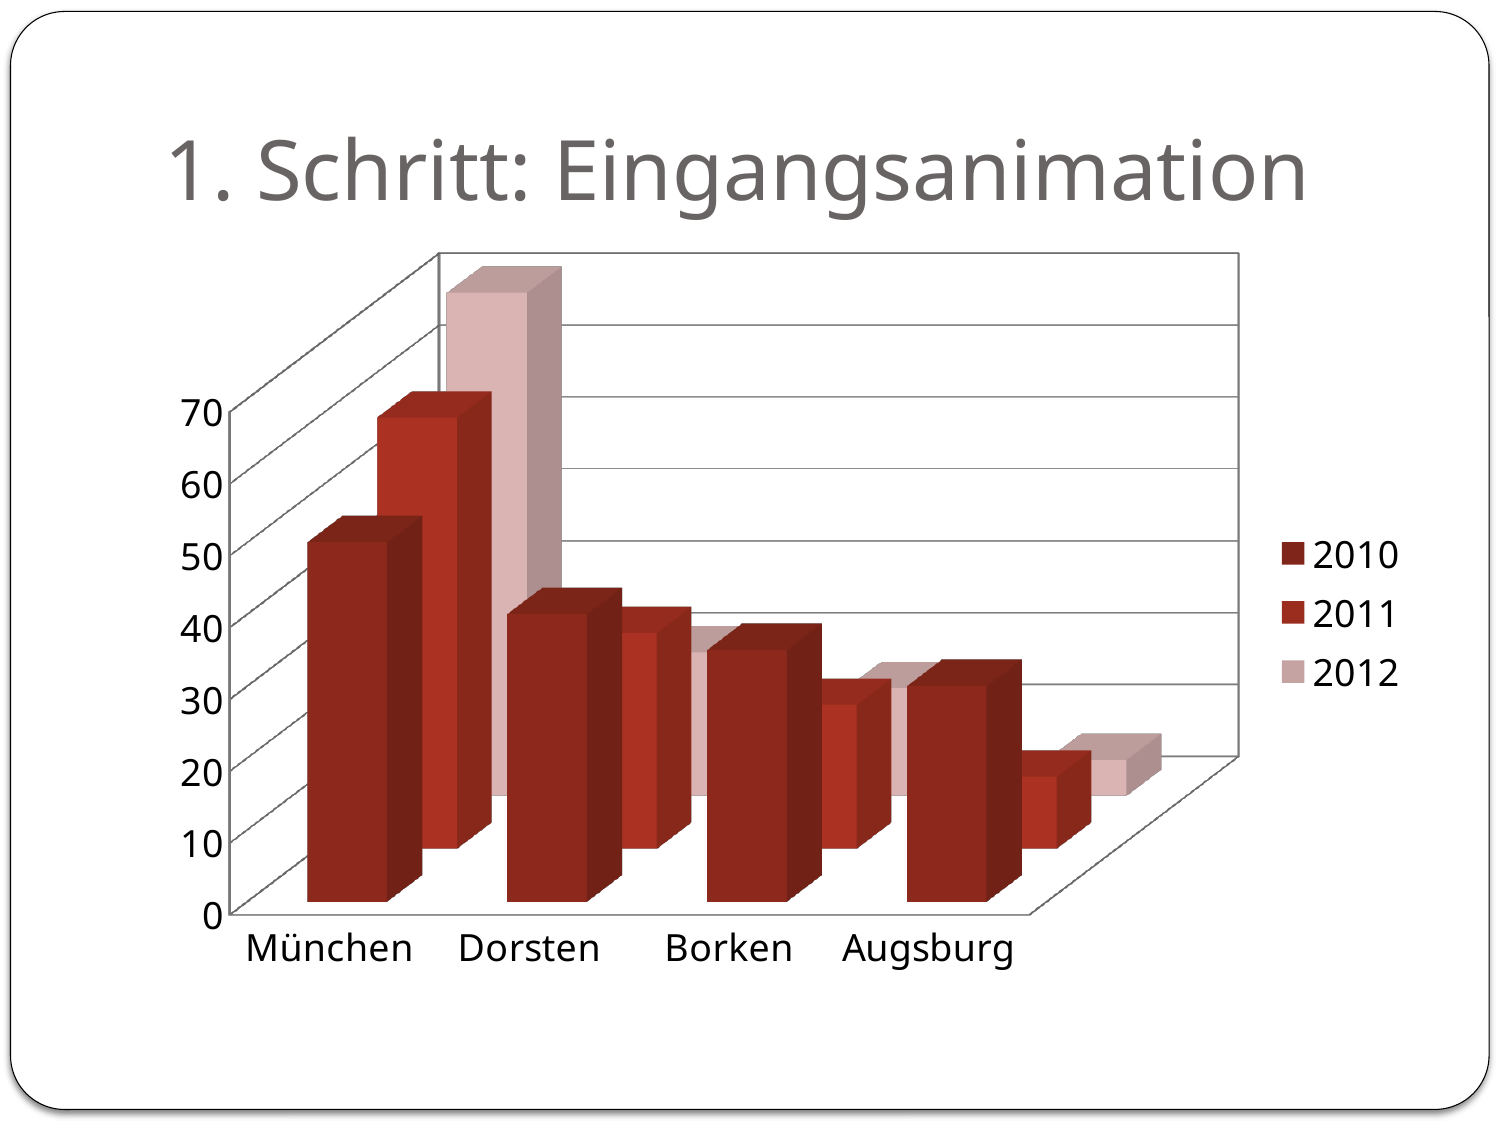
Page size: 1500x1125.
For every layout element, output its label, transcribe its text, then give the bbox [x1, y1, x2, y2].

chart [149, 237, 1426, 988]
title 1. Schritt: Eingangsanimation [150, 45, 1425, 233]
